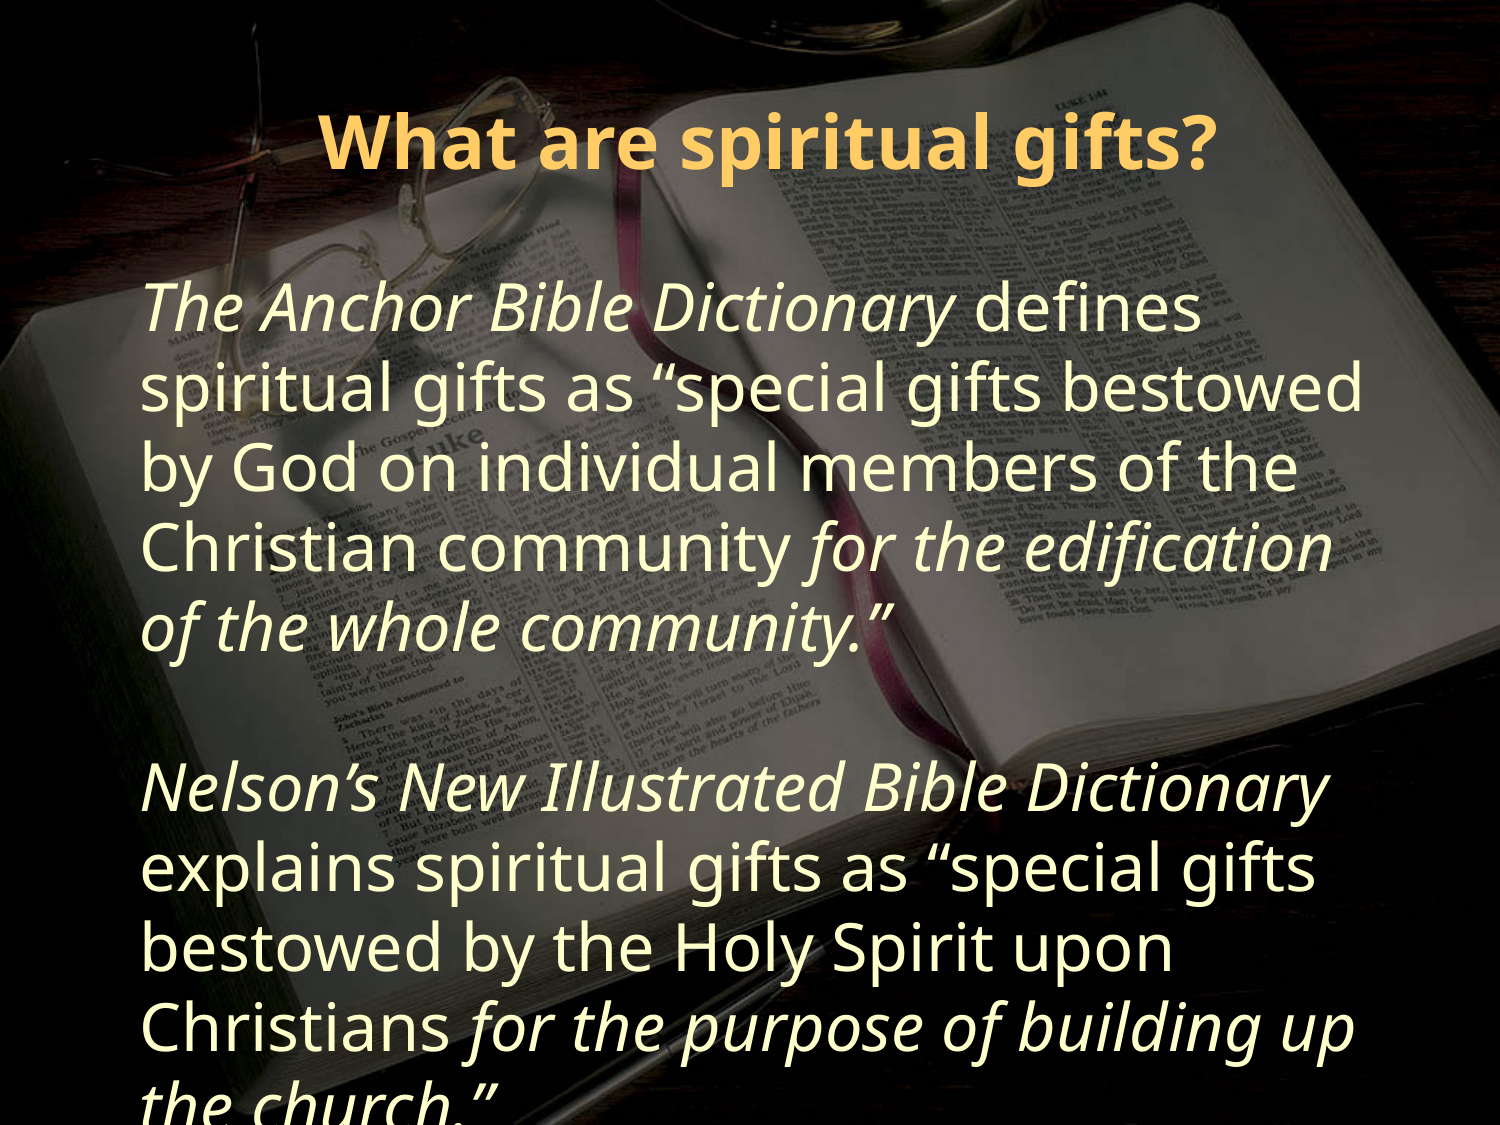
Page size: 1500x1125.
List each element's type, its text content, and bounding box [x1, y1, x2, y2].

text_box What are spiritual gifts? The Anchor Bible Dictionary defines spiritual gifts as “special gifts bestowed by God on individual members of the Christian community for the edification of the whole community.” Nelson’s New Illustrated Bible Dictionary explains spiritual gifts as “special gifts bestowed by the Holy Spirit upon Christians for the purpose of building up the church.” [124, 87, 1413, 1125]
picture [0, 0, 1500, 1125]
